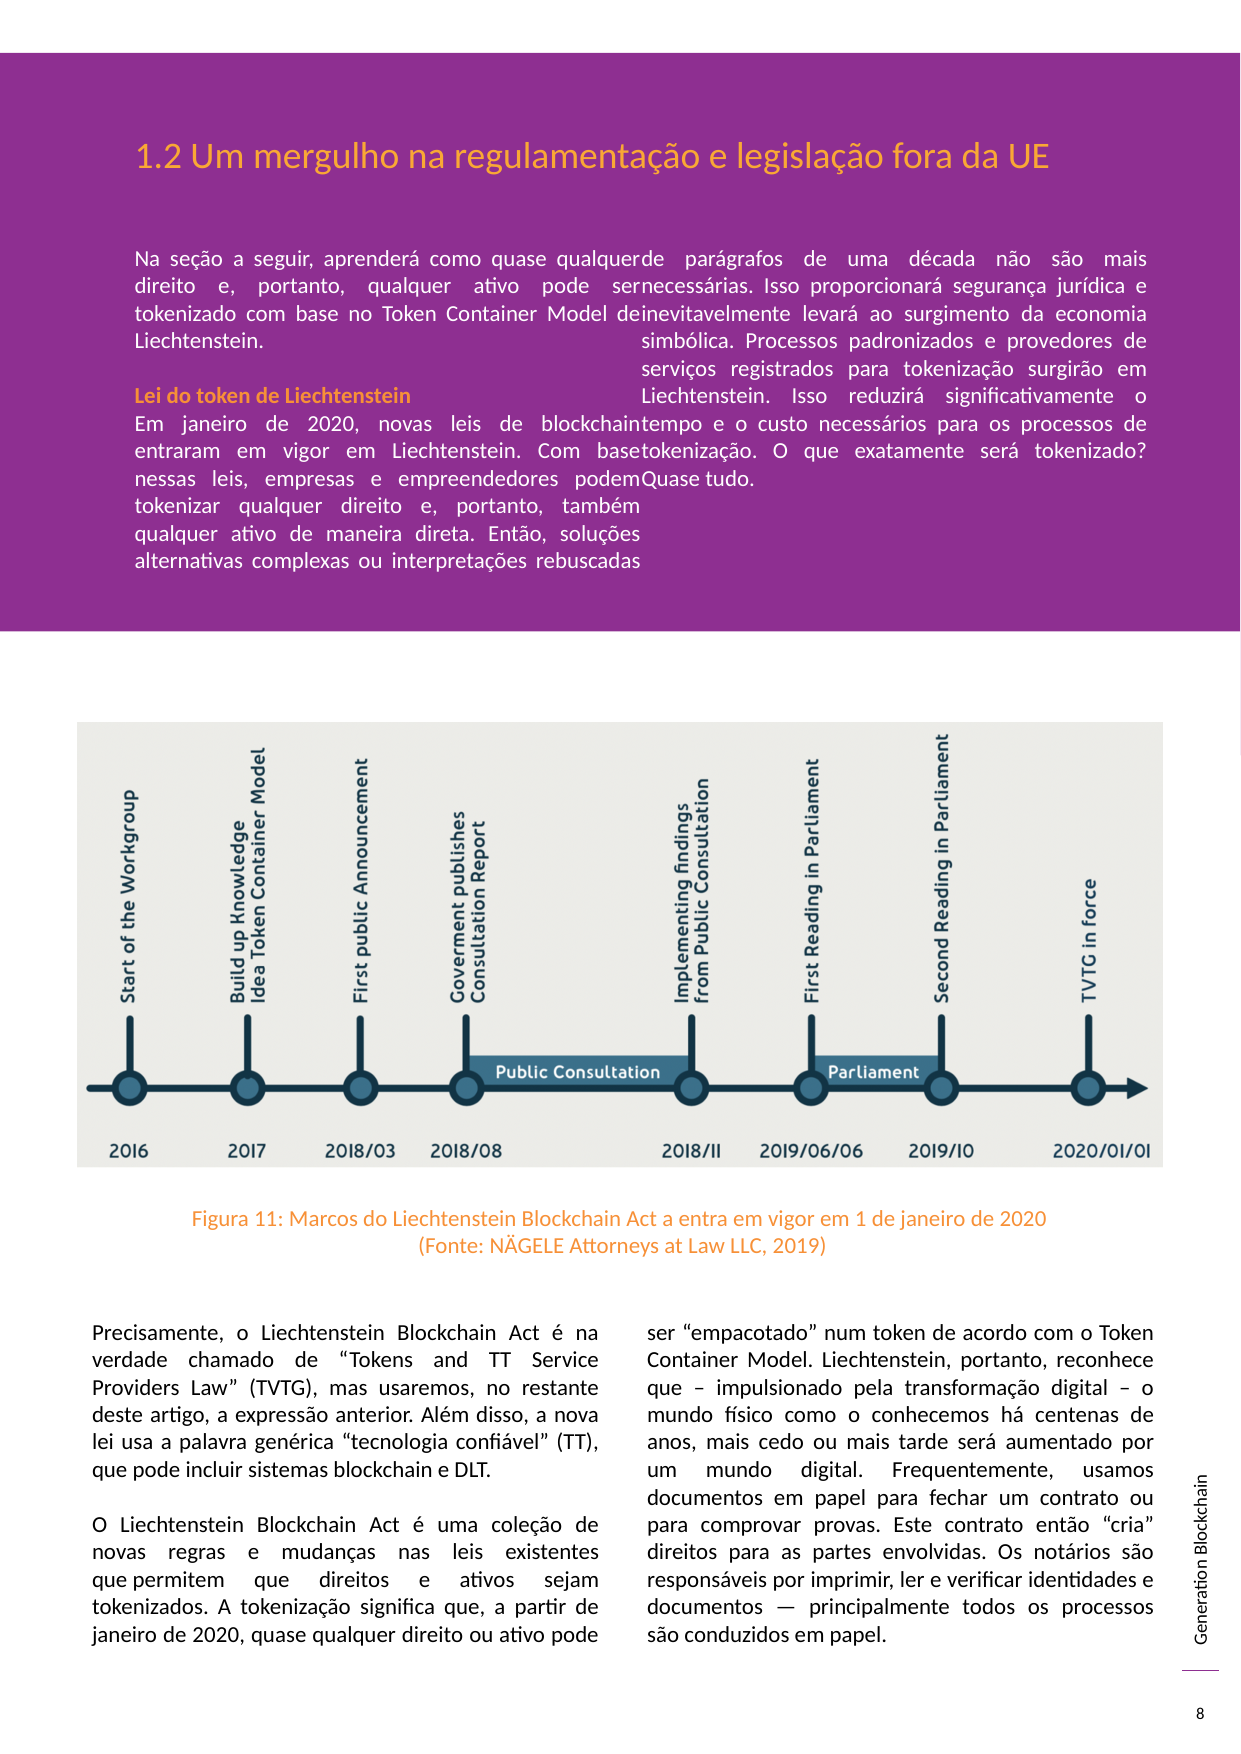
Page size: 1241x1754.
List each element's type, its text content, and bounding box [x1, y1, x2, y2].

text_box Precisamente, o Liechtenstein Blockchain Act é na verdade chamado de “Tokens and TT Service Providers Law” (TVTG), mas usaremos, no restante deste artigo, a expressão anterior. Além disso, a nova lei usa a palavra genérica “tecnologia confiável” (TT), que pode incluir sistemas blockchain e DLT. O Liechtenstein Blockchain Act é uma coleção de novas regras e mudanças nas leis existentes que permitem que direitos e ativos sejam tokenizados. A tokenização significa que, a partir de janeiro de 2020, quase qualquer direito ou ativo pode ser “empacotado” num token de acordo com o Token Container Model. Liechtenstein, portanto, reconhece que – impulsionado pela transformação digital – o mundo físico como o conhecemos há centenas de anos, mais cedo ou mais tarde será aumentado por um mundo digital. Frequentemente, usamos documentos em papel para fechar um contrato ou para comprovar provas. Este contrato então “cria” direitos para as partes envolvidas. Os notários são responsáveis por imprimir, ler e verificar identidades e documentos — principalmente todos os processos são conduzidos em papel. [77, 1309, 1170, 1662]
text_box Figura 11: Marcos do Liechtenstein Blockchain Act a entra em vigor em 1 de janeiro de 2020 (Fonte: NÄGELE Attorneys at Law LLC, 2019) [124, 1196, 1116, 1271]
text_box [0, 630, 1241, 1061]
slide_number 98 [1169, 1674, 1231, 1751]
picture [77, 722, 1163, 1169]
text_box 1.2 Um mergulho na regulamentação e legislação fora da UE [119, 123, 1113, 201]
list Na seção a seguir, aprenderá como quase qualquer direito e, portanto, qualquer ativo pode ser tokenizado com base no Token Container Model de Liechtenstein. Lei do token de Liechtenstein Em janeiro de 2020, novas leis de blockchain entraram em vigor em Liechtenstein. Com base nessas leis, empresas e empreendedores podem tokenizar qualquer direito e, portanto, também qualquer ativo de maneira direta. Então, soluções alternativas complexas ou interpretações rebuscadas de parágrafos de uma década não são mais necessárias. Isso proporcionará segurança jurídica e inevitavelmente levará ao surgimento da economia simbólica. Processos padronizados e provedores de serviços registrados para tokenização surgirão em Liechtenstein. Isso reduzirá significativamente o tempo e o custo necessários para os processos de tokenização. O que exatamente será tokenizado? Quase tudo. [119, 236, 1163, 582]
